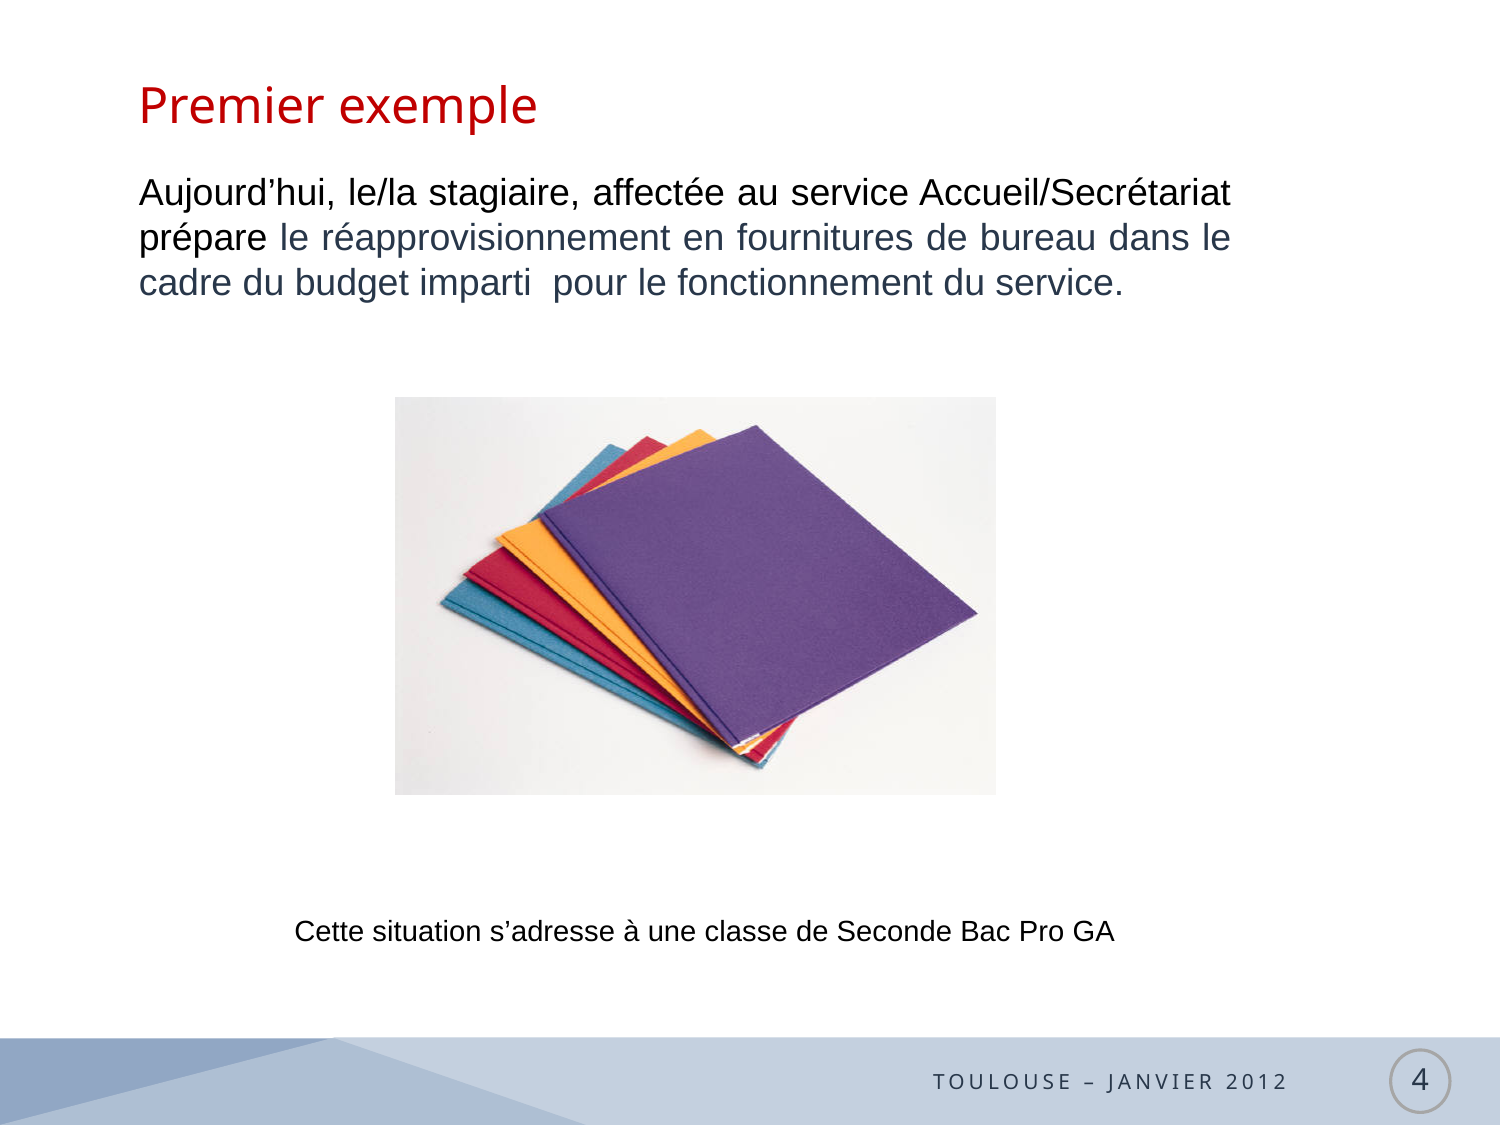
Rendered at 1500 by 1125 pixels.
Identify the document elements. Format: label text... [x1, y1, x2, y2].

picture [395, 396, 996, 796]
slide_number 4 [1389, 1048, 1452, 1114]
text_box Aujourd’hui, le/la stagiaire, affectée au service Accueil/Secrétariat prépare le réapprovisionnement en fournitures de bureau dans le cadre du budget imparti pour le fonctionnement du service. [123, 160, 1247, 311]
text_box Premier exemple [123, 66, 1358, 157]
text_box TOULOUSE – JANVIER 2012 [525, 1058, 1301, 1104]
text_box Cette situation s’adresse à une classe de Seconde Bac Pro GA [159, 905, 1258, 955]
